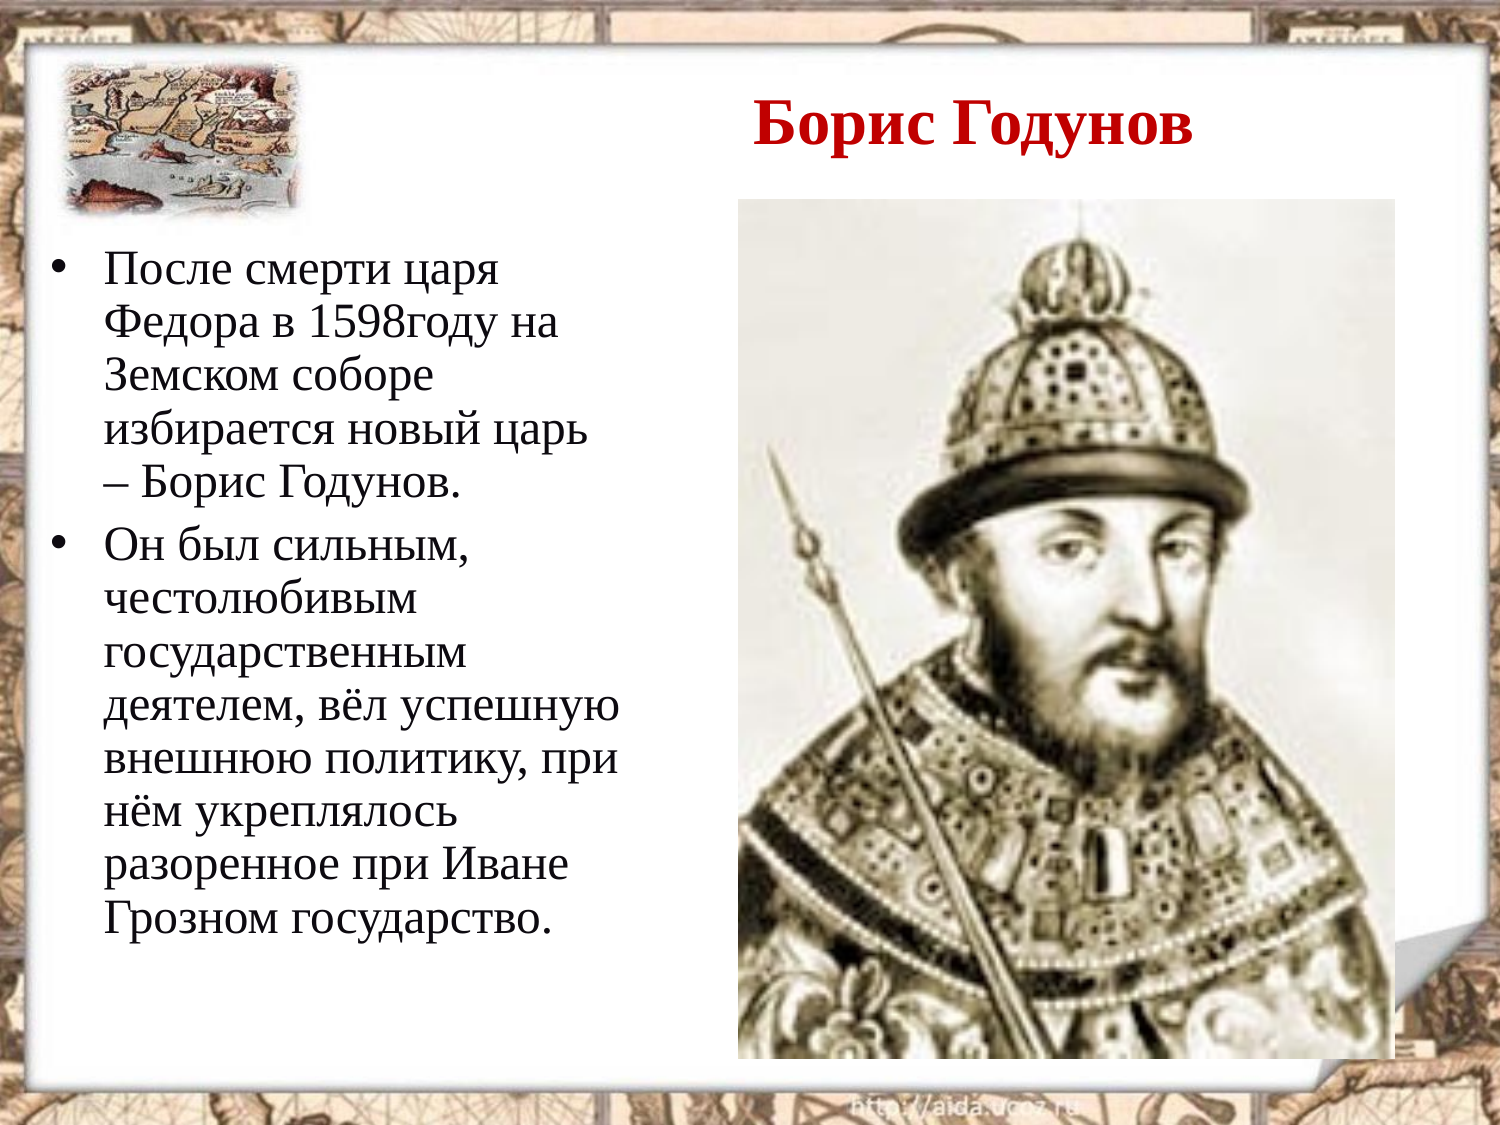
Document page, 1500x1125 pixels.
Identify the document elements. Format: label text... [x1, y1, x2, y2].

picture [0, 0, 1500, 1125]
text_box После смерти царя Федора в 1598году на Земском соборе избирается новый царь – Борис Годунов. Он был сильным, честолюбивым государственным деятелем, вёл успешную внешнюю политику, при нём укреплялось разоренное при Иване Грозном государство. [35, 234, 640, 977]
list Борис Годунов [738, 70, 1384, 197]
